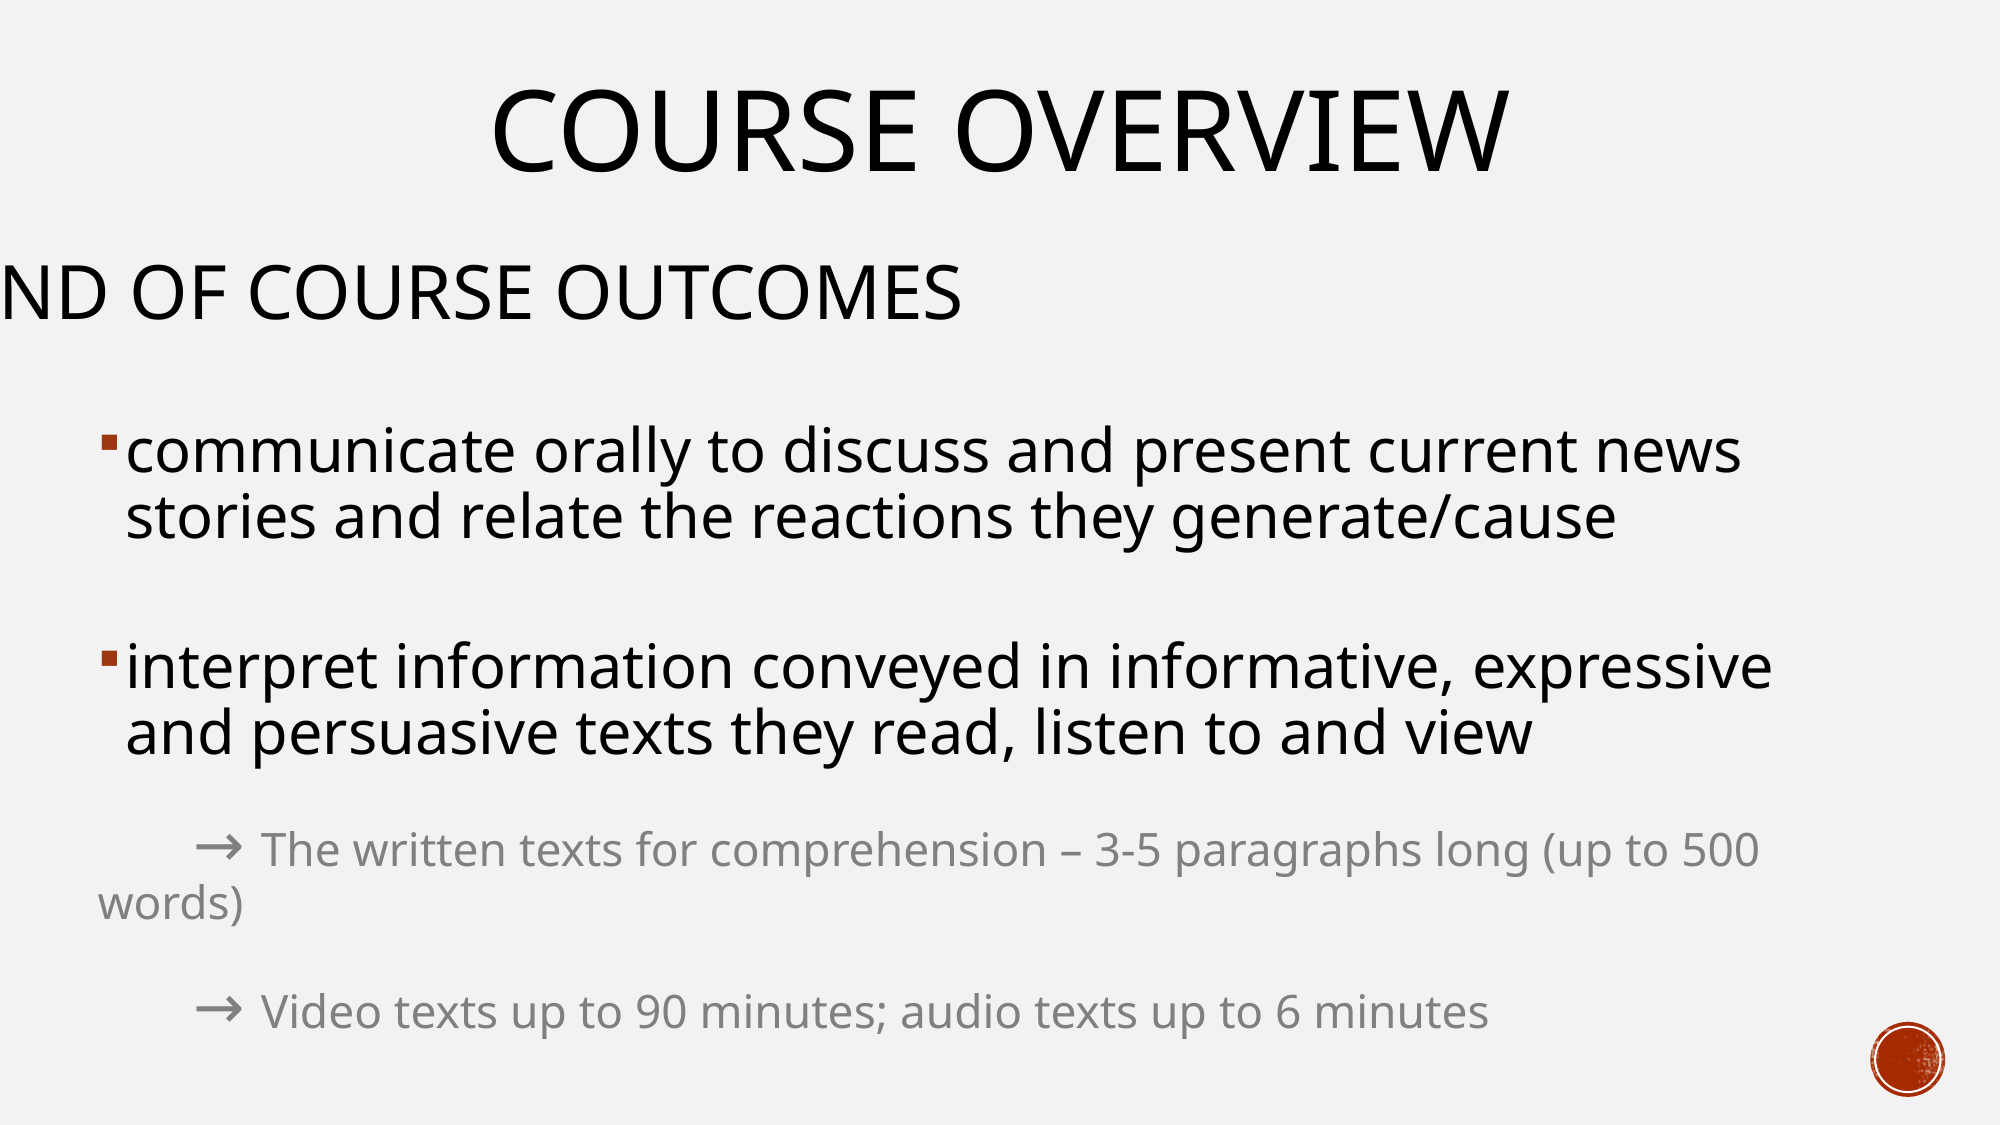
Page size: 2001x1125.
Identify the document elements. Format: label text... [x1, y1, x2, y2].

title Course Overview [267, 3, 1733, 268]
list communicate orally to discuss and present current news stories and relate the reactions they generate/cause interpret information conveyed in informative, expressive and persuasive texts they read, listen to and view → The written texts for comprehension – 3-5 paragraphs long (up to 500 words) → Video texts up to 90 minutes; audio texts up to 6 minutes [82, 343, 1808, 1057]
text_box END OF COURSE OUTCOMES [0, 237, 980, 342]
